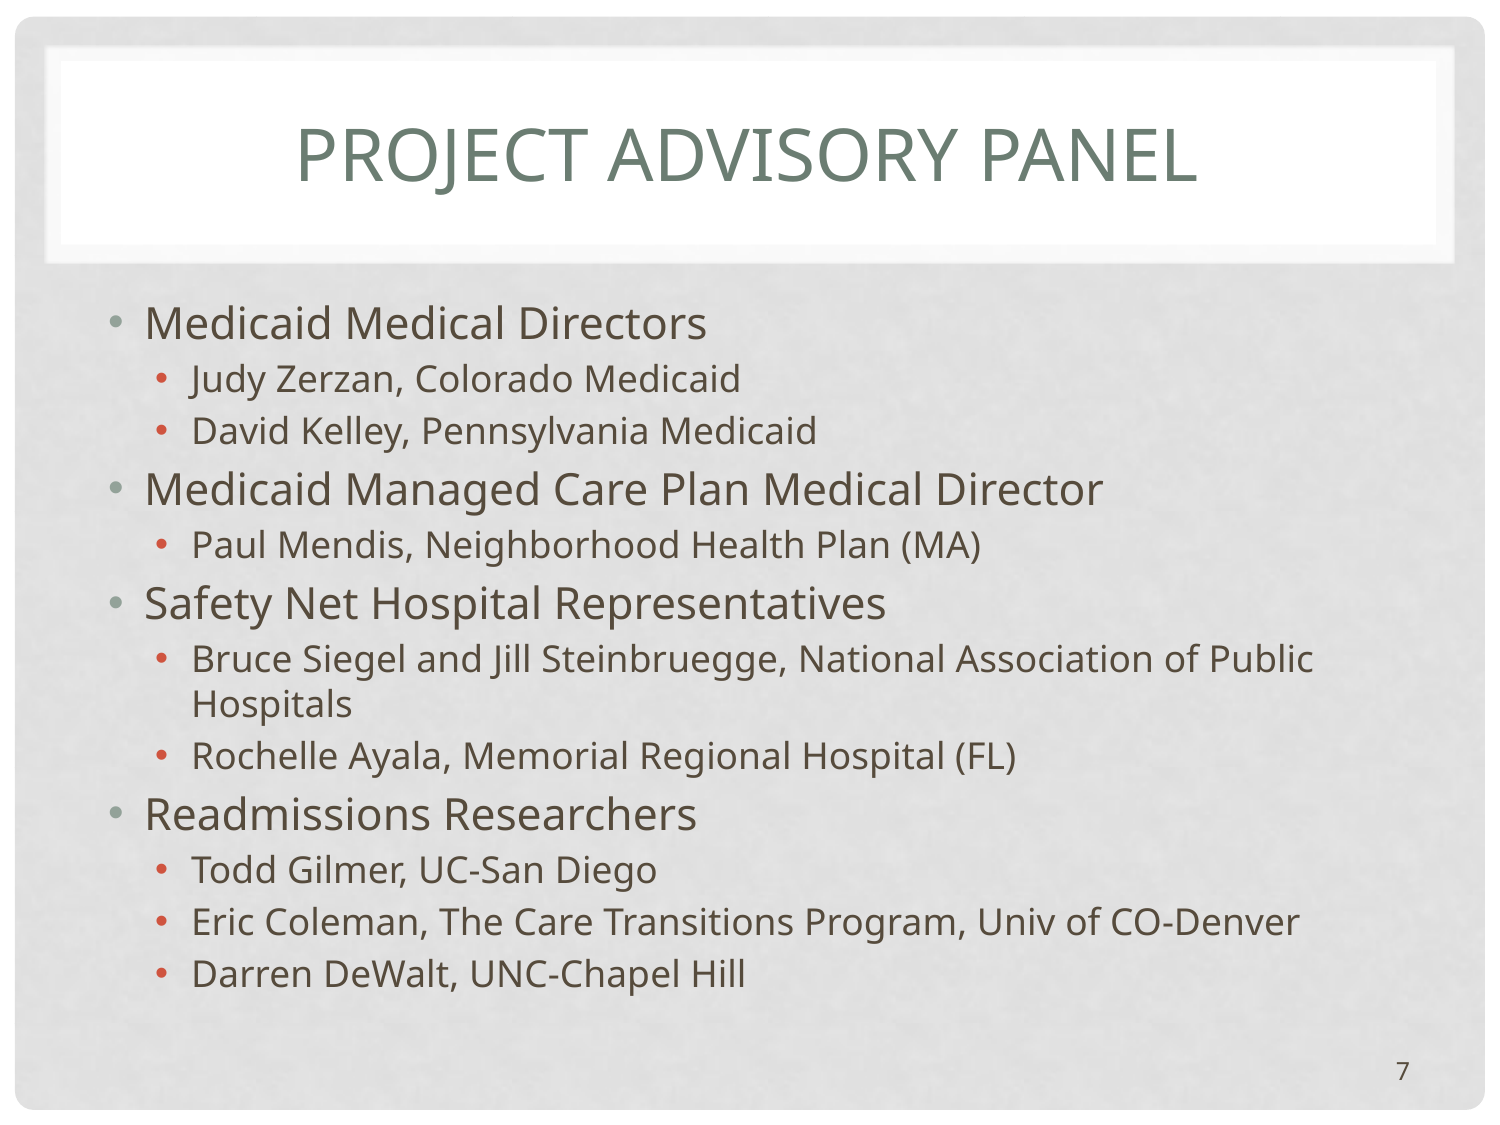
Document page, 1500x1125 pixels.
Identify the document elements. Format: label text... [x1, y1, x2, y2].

list Medicaid Medical Directors Judy Zerzan, Colorado Medicaid David Kelley, Pennsylvania Medicaid Medicaid Managed Care Plan Medical Director Paul Mendis, Neighborhood Health Plan (MA) Safety Net Hospital Representatives Bruce Siegel and Jill Steinbruegge, National Association of Public Hospitals Rochelle Ayala, Memorial Regional Hospital (FL) Readmissions Researchers Todd Gilmer, UC-San Diego Eric Coleman, The Care Transitions Program, Univ of CO-Denver Darren DeWalt, UNC-Chapel Hill [75, 287, 1425, 1005]
slide_number 7 [1074, 1042, 1425, 1103]
title Project advisory panel [69, 66, 1425, 238]
